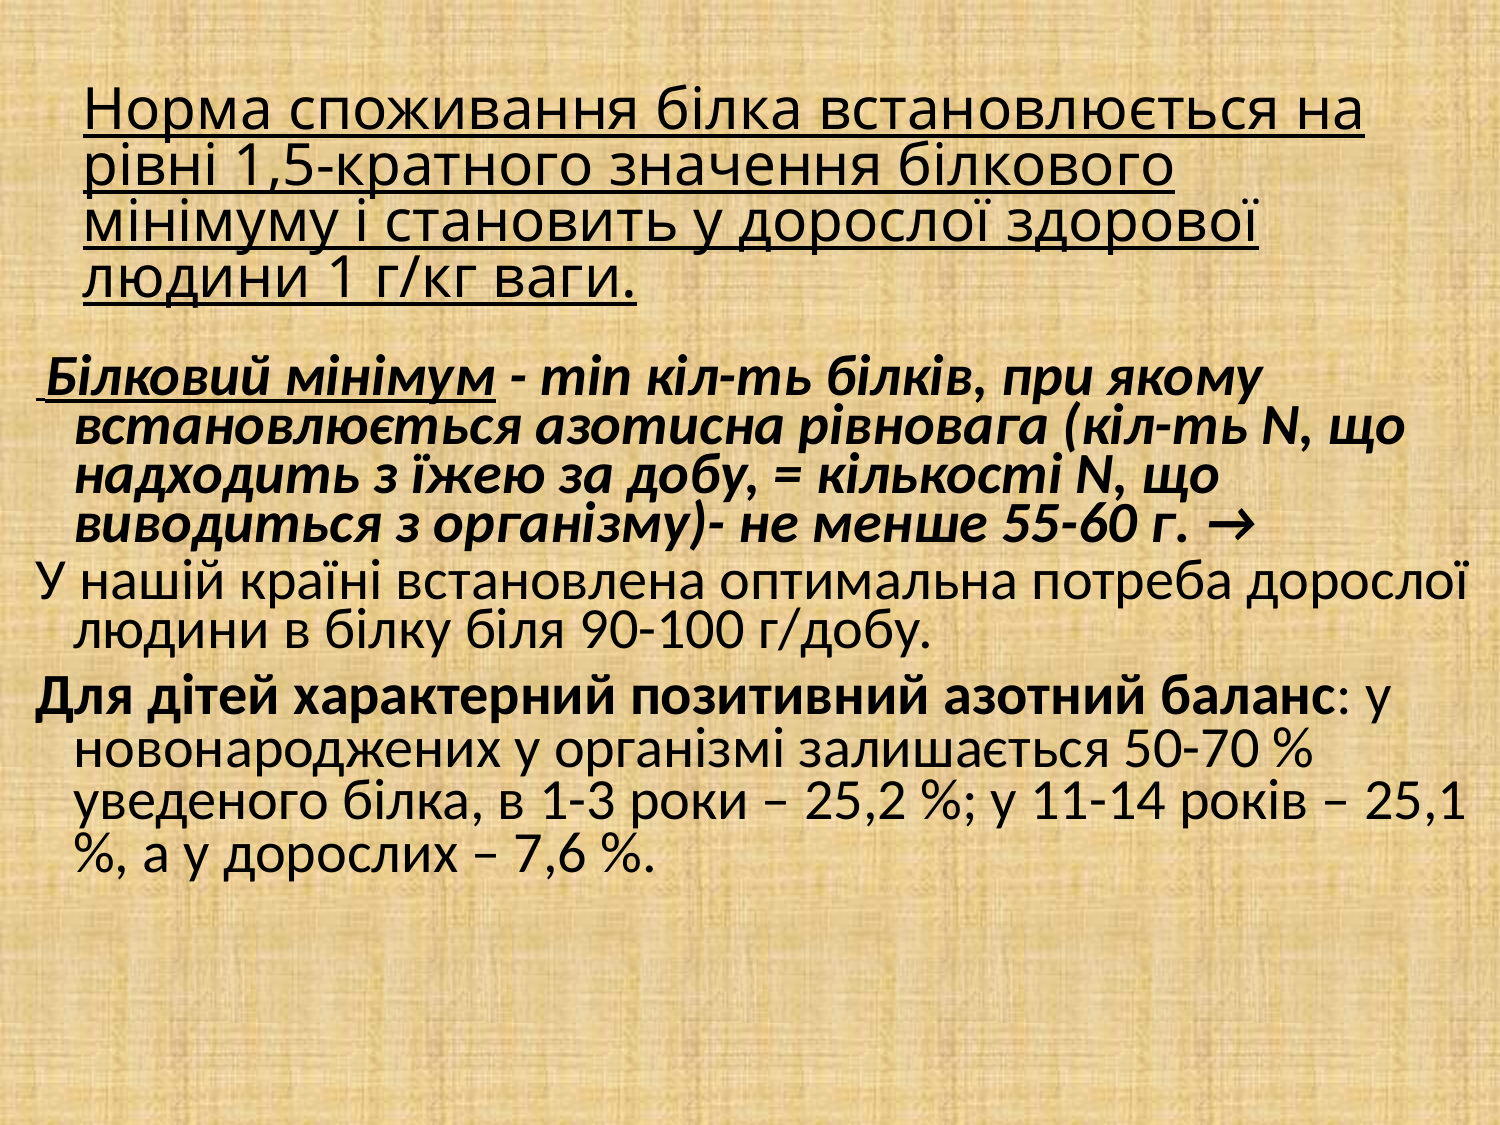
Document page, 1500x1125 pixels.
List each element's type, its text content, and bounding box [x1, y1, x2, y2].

title Норма споживання білка встановлюється на рівні 1,5-кратного значення білкового мінімуму і становить у дорослої здорової людини 1 г/кг ваги. [67, 44, 1420, 348]
list Білковий мінімум - mіn кіл-ть білків, при якому встановлюється азотисна рівновага (кіл-ть N, що надходить з їжею за добу, = кількості N, що виводиться з організму)- не менше 55-60 г. → У нашій країні встановлена ​​оптимальна потреба дорослої людини в білку біля 90-100 г/добу. Для дітей характерний позитивний азотний баланс: у новонароджених у організмі залишається 50-70 % уведеного білка, в 1-3 роки – 25,2 %; у 11-14 років – 25,1 %, а у дорослих – 7,6 %. [20, 348, 1500, 1125]
picture [0, 0, 1500, 1125]
